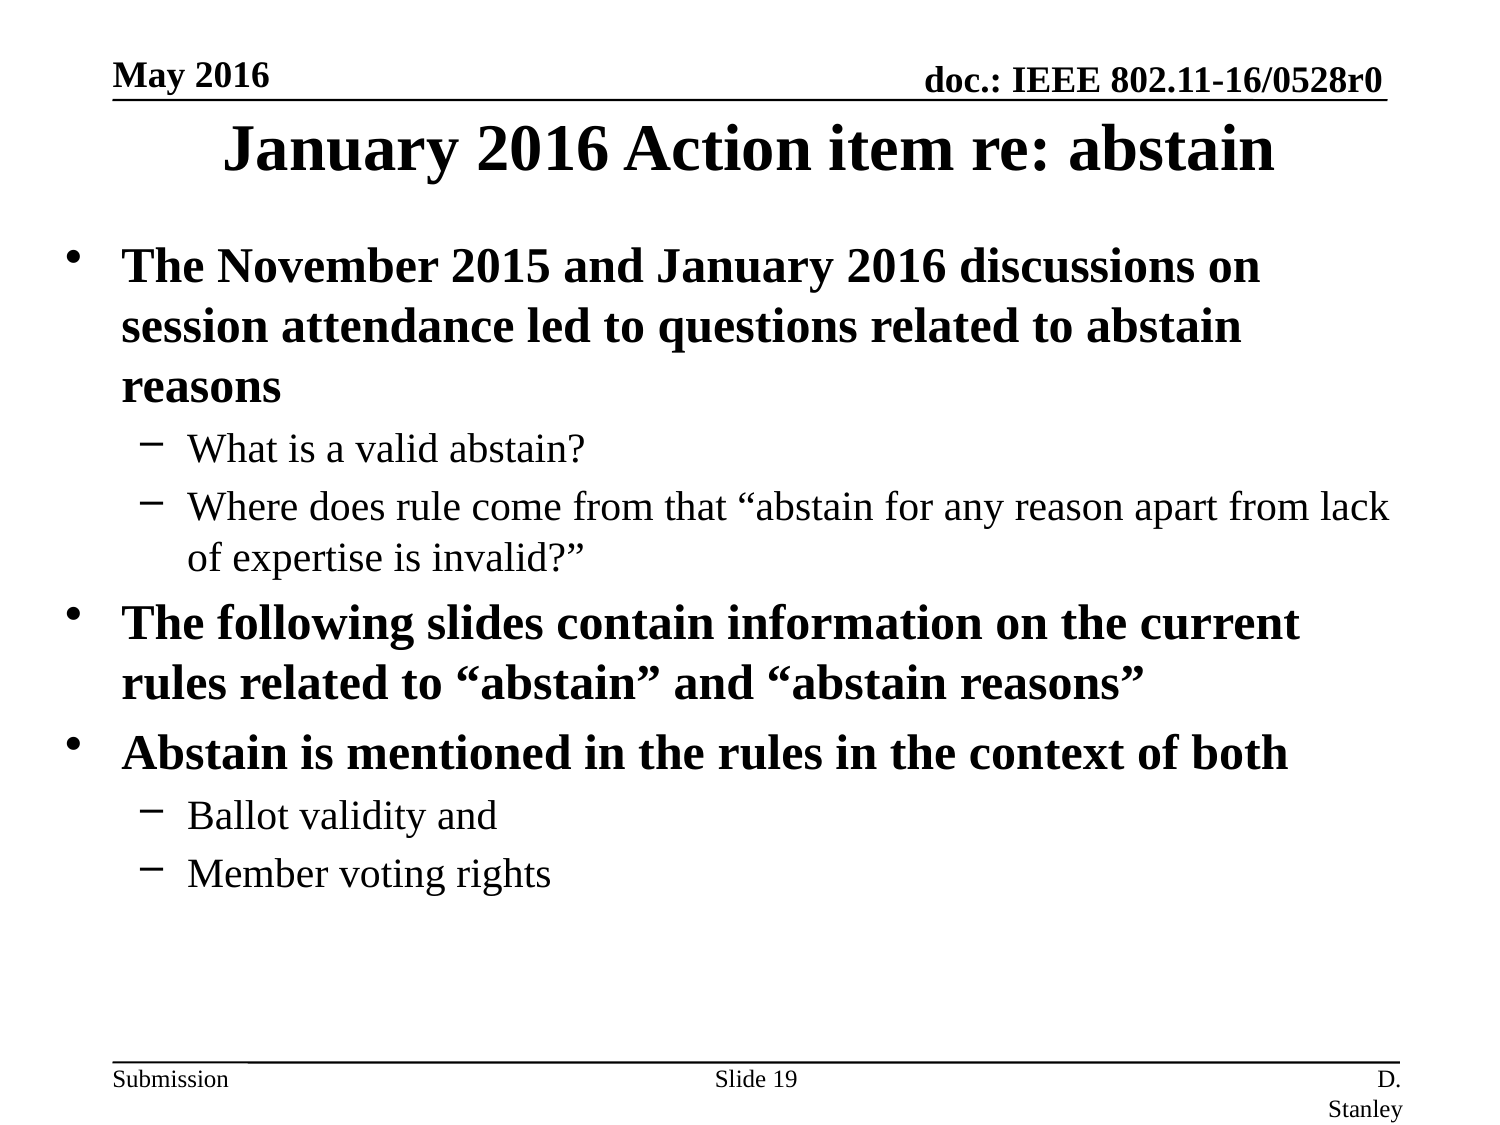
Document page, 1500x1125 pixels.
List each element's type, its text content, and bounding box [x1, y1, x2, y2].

title January 2016 Action item re: abstain [112, 74, 1388, 213]
footer D. Stanley, HP Enterprise [1324, 1061, 1402, 1093]
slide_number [112, 49, 401, 96]
list The November 2015 and January 2016 discussions on session attendance led to questions related to abstain reasons What is a valid abstain? Where does rule come from that “abstain for any reason apart from lack of expertise is invalid?” The following slides contain information on the current rules related to “abstain” and “abstain reasons” Abstain is mentioned in the rules in the context of both Ballot validity and Member voting rights [49, 224, 1426, 976]
slide_number Slide 19 [712, 1061, 800, 1093]
